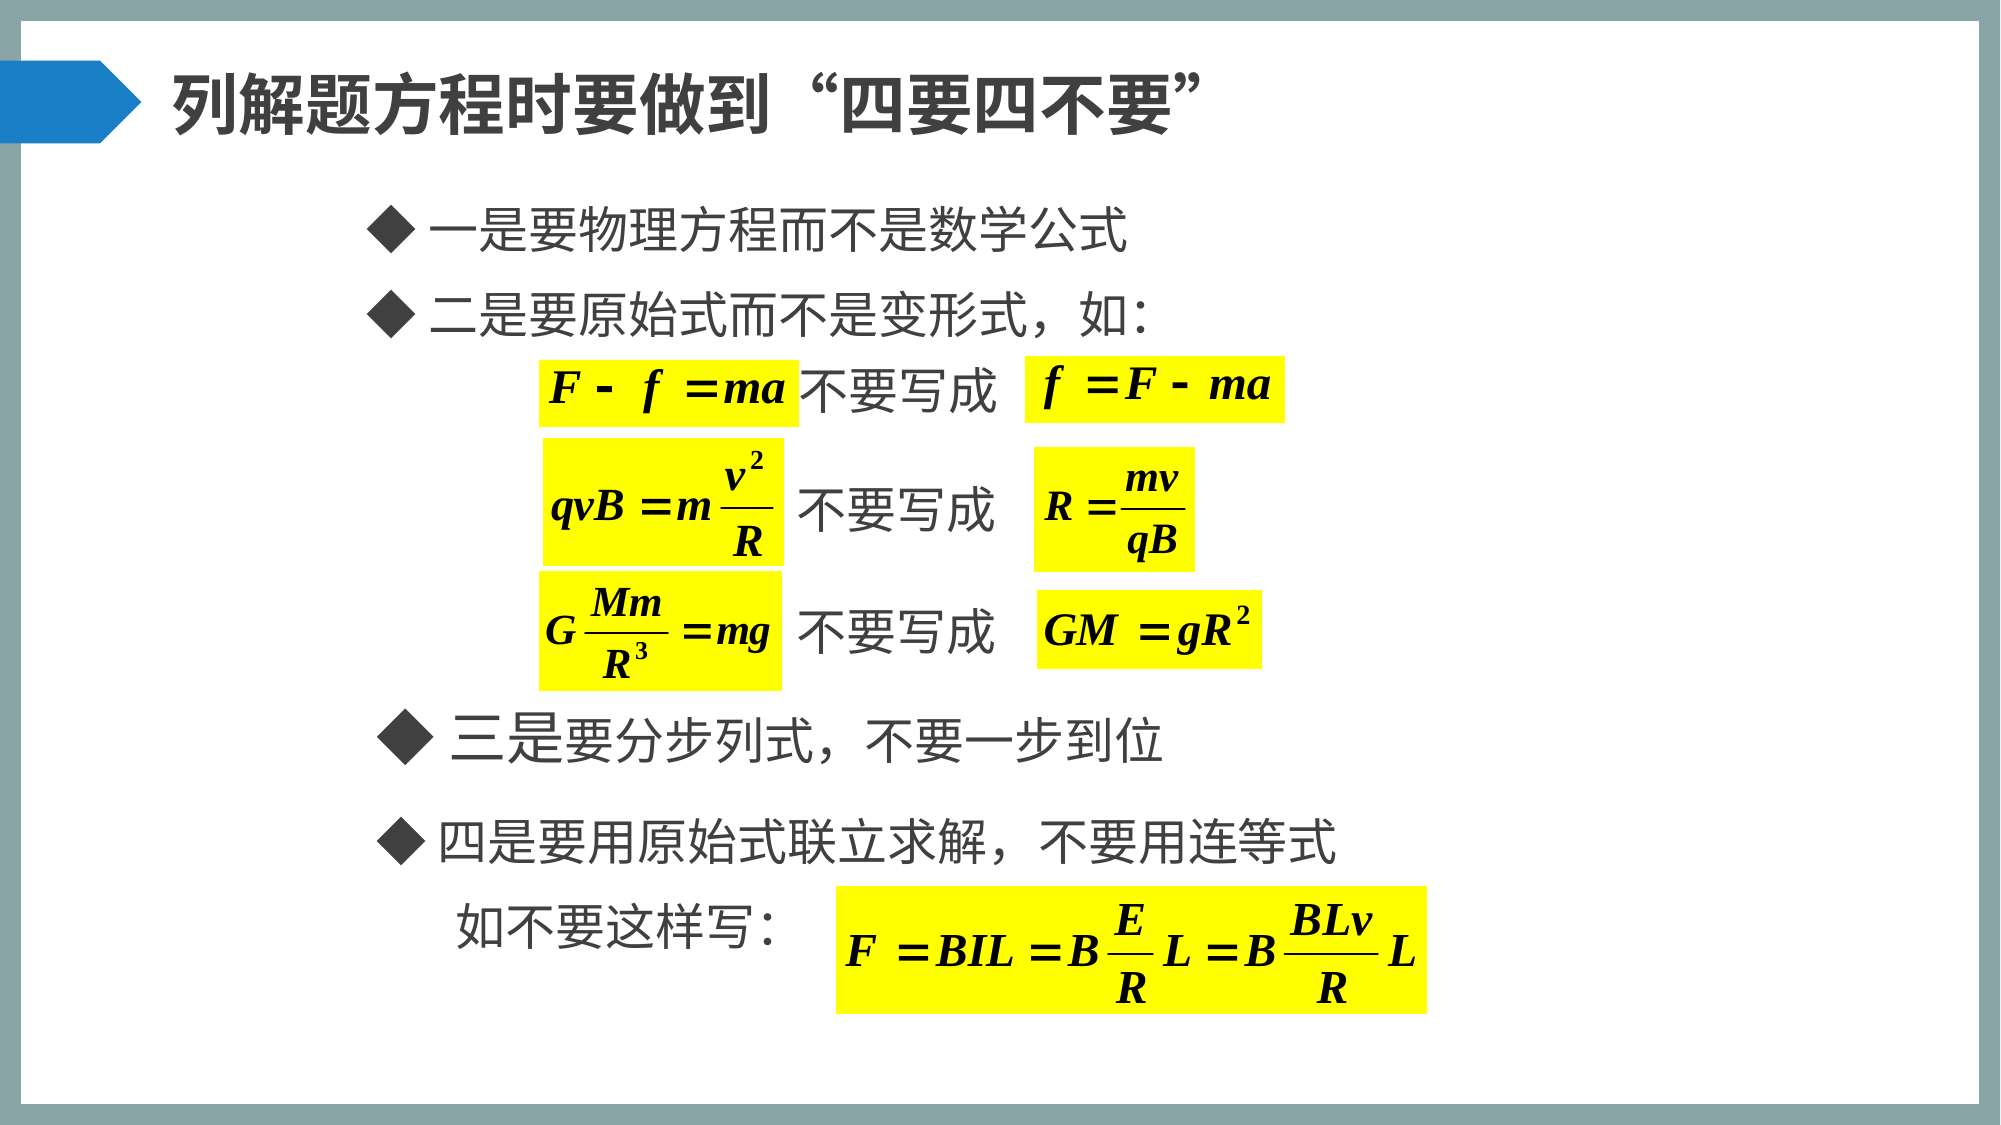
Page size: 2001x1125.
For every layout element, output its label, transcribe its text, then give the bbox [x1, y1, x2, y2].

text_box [351, 190, 1571, 1014]
text_box 列解题方程时要做到“四要四不要” [157, 55, 1255, 151]
